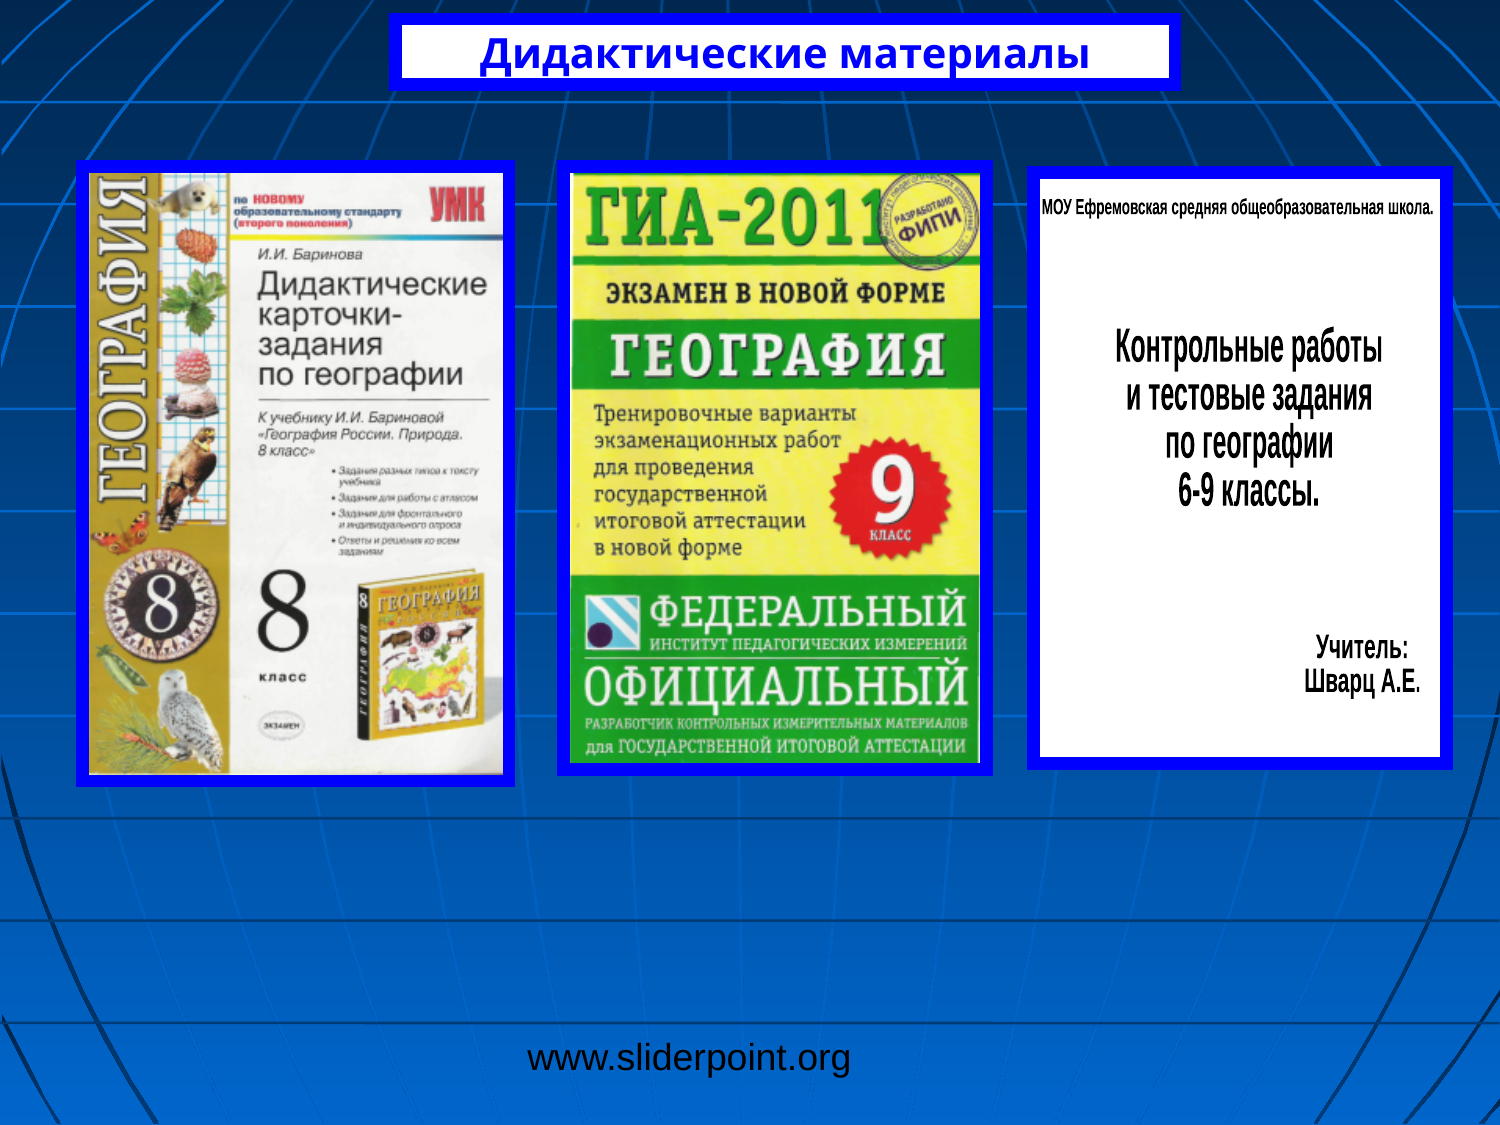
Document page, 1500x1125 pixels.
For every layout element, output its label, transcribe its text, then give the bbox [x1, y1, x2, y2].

footer www.sliderpoint.org [512, 1024, 988, 1100]
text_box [1033, 172, 1447, 764]
picture [569, 172, 981, 764]
text_box Дидактические материалы [395, 19, 1176, 85]
picture [88, 172, 504, 776]
